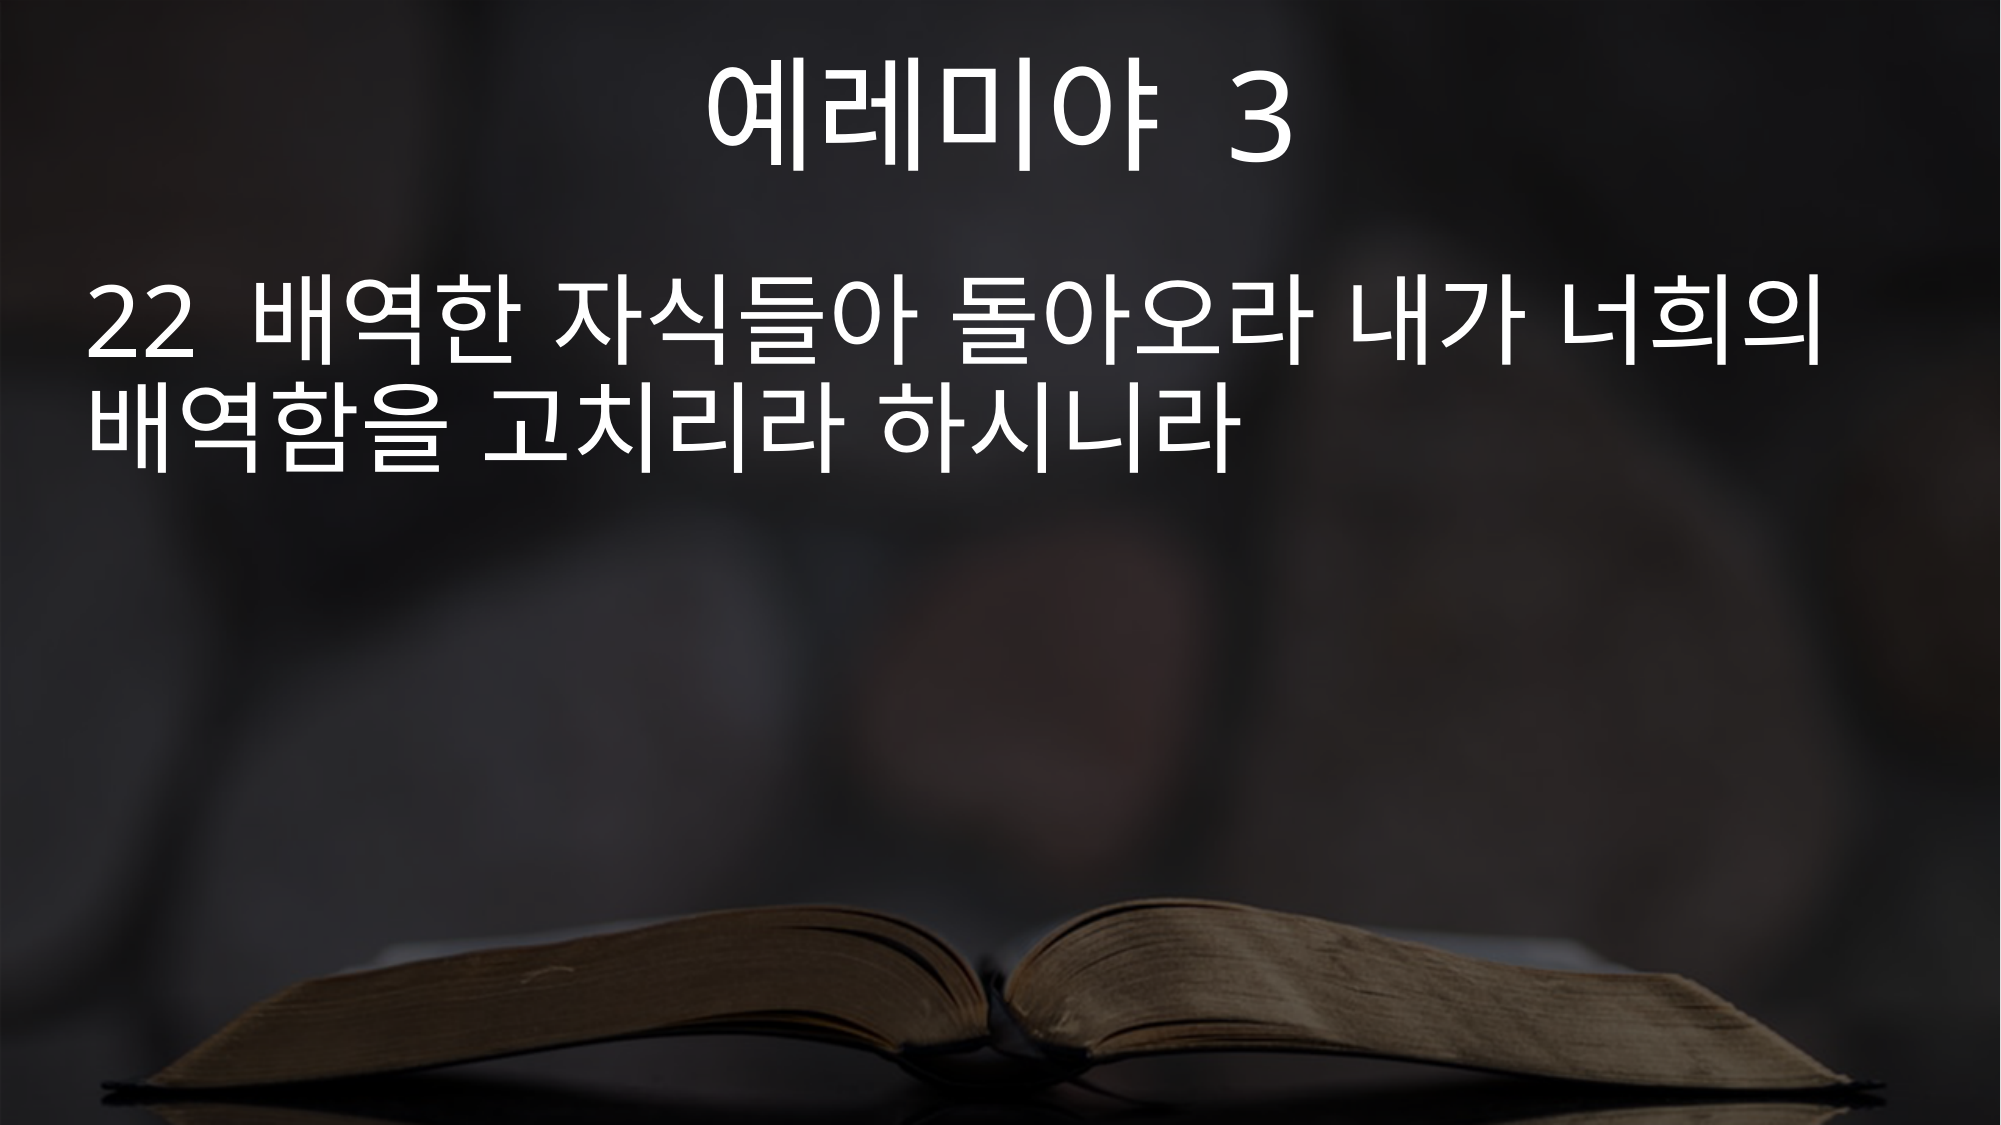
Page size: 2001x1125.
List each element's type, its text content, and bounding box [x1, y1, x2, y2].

list 22 배역한 자식들아 돌아오라 내가 너희의 배역함을 고치리라 하시니라 [69, 263, 1953, 423]
picture [0, 0, 2001, 1125]
footer 예레미야 3 [0, 32, 2000, 192]
